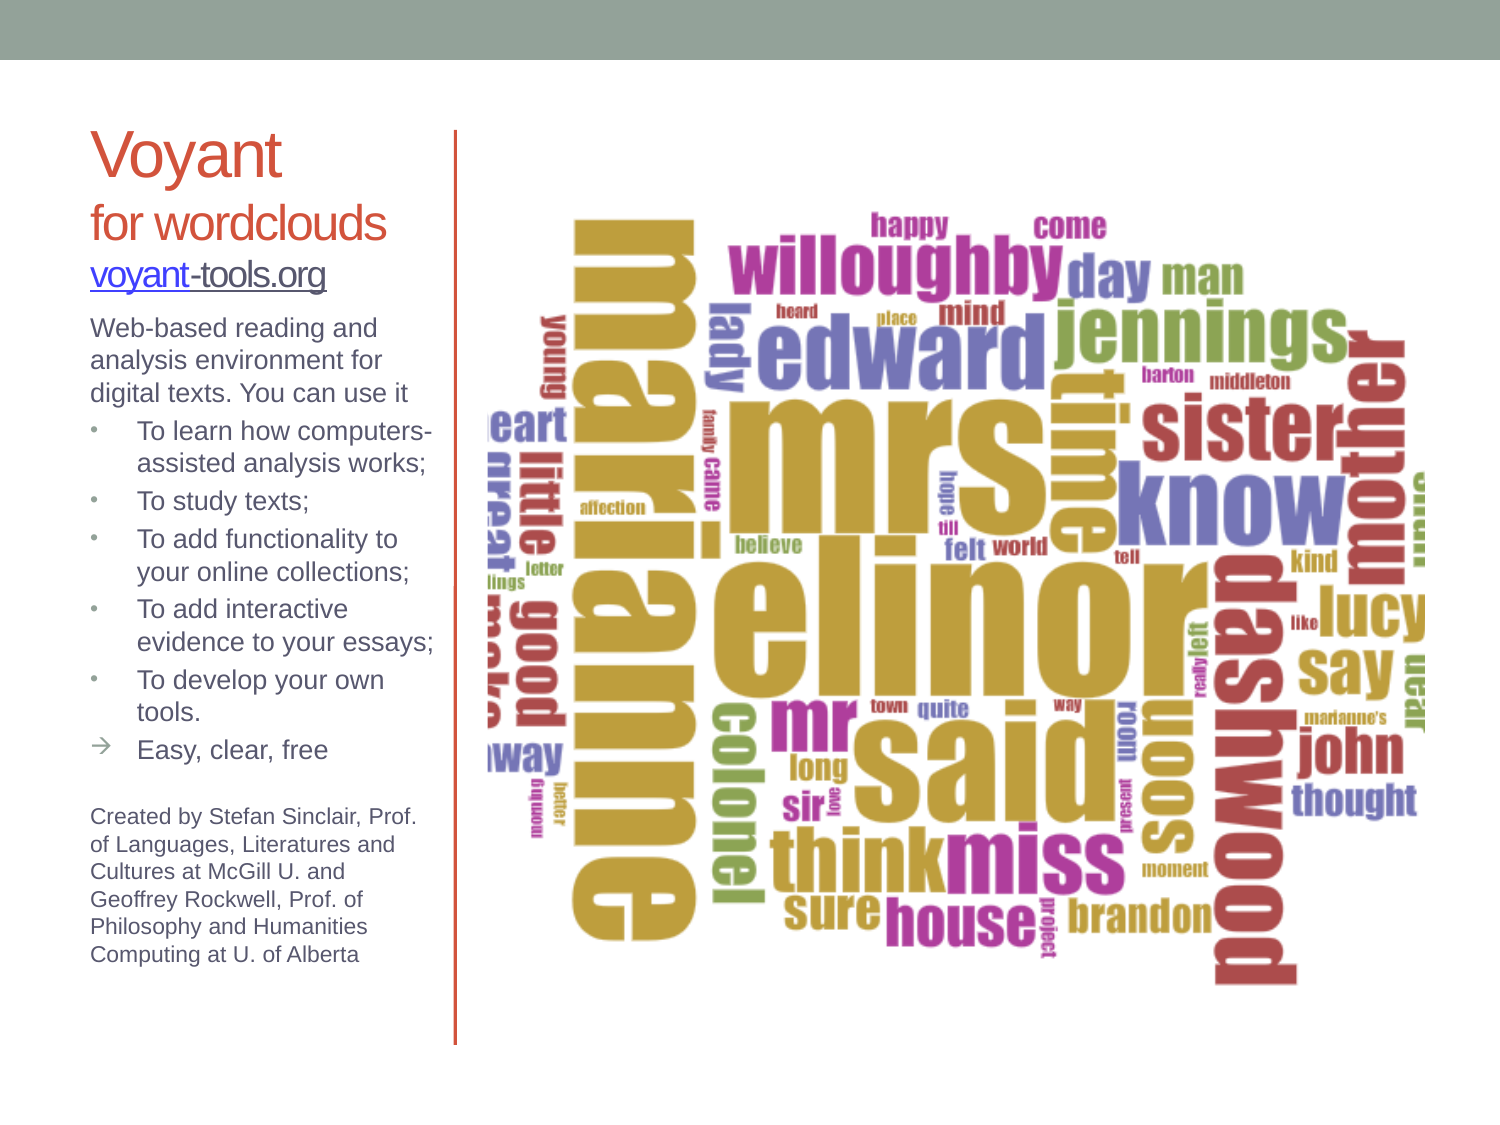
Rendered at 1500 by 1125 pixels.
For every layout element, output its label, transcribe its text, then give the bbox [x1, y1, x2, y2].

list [487, 129, 1426, 1046]
title Voyant for wordclouds voyant-tools.org [75, 129, 426, 302]
list Web-based reading and analysis environment for digital texts. You can use it To learn how computers-assisted analysis works; To study texts; To add functionality to your online collections; To add interactive evidence to your essays; To develop your own tools. Easy, clear, free Created by Stefan Sinclair, Prof. of Languages, Literatures and Cultures at McGill U. and Geoffrey Rockwell, Prof. of Philosophy and Humanities Computing at U. of Alberta [75, 302, 451, 1046]
